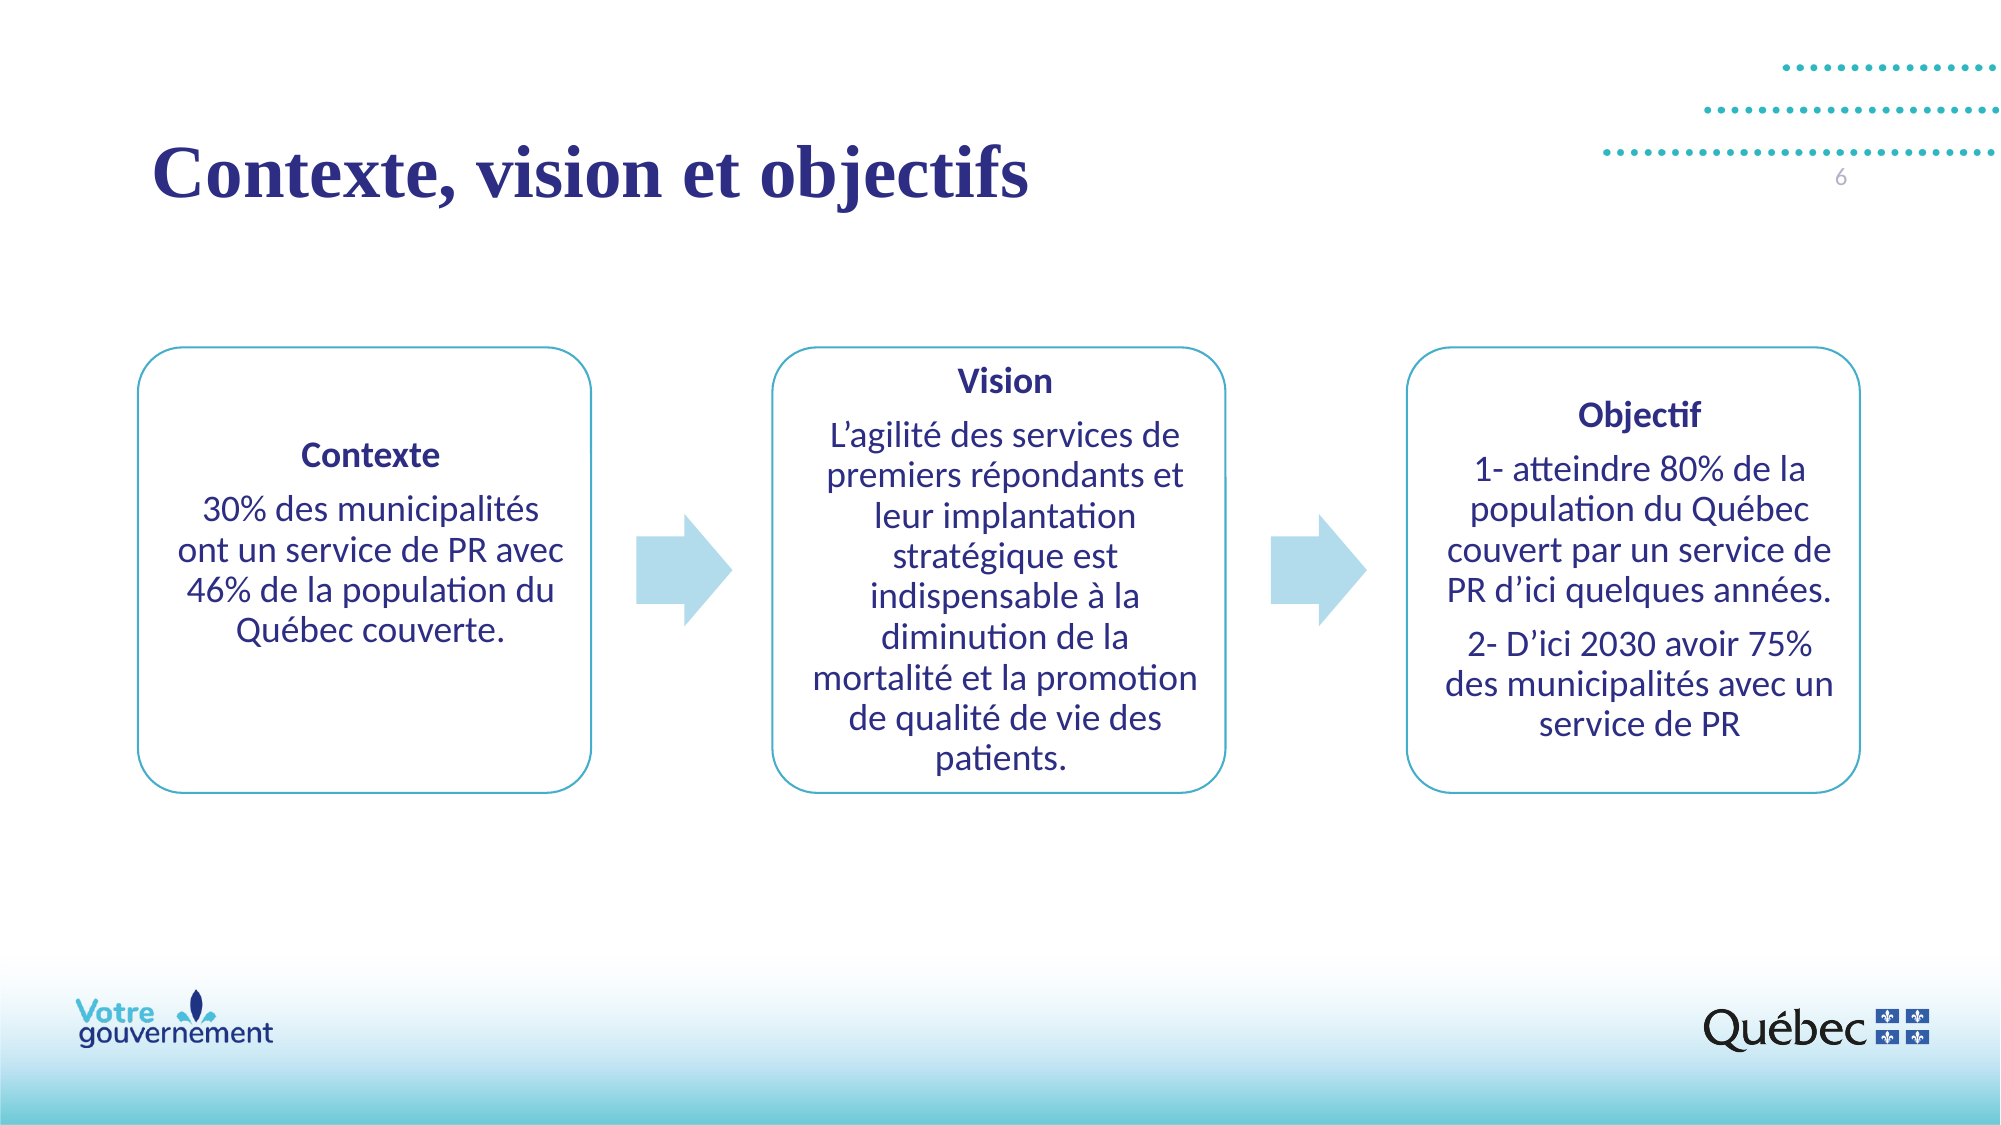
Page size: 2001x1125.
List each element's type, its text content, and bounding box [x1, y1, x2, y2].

title Contexte, vision et objectifs [136, 130, 1862, 221]
picture [0, 0, 2001, 1125]
slide_number 6 [1412, 145, 1863, 206]
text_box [136, 235, 1862, 905]
